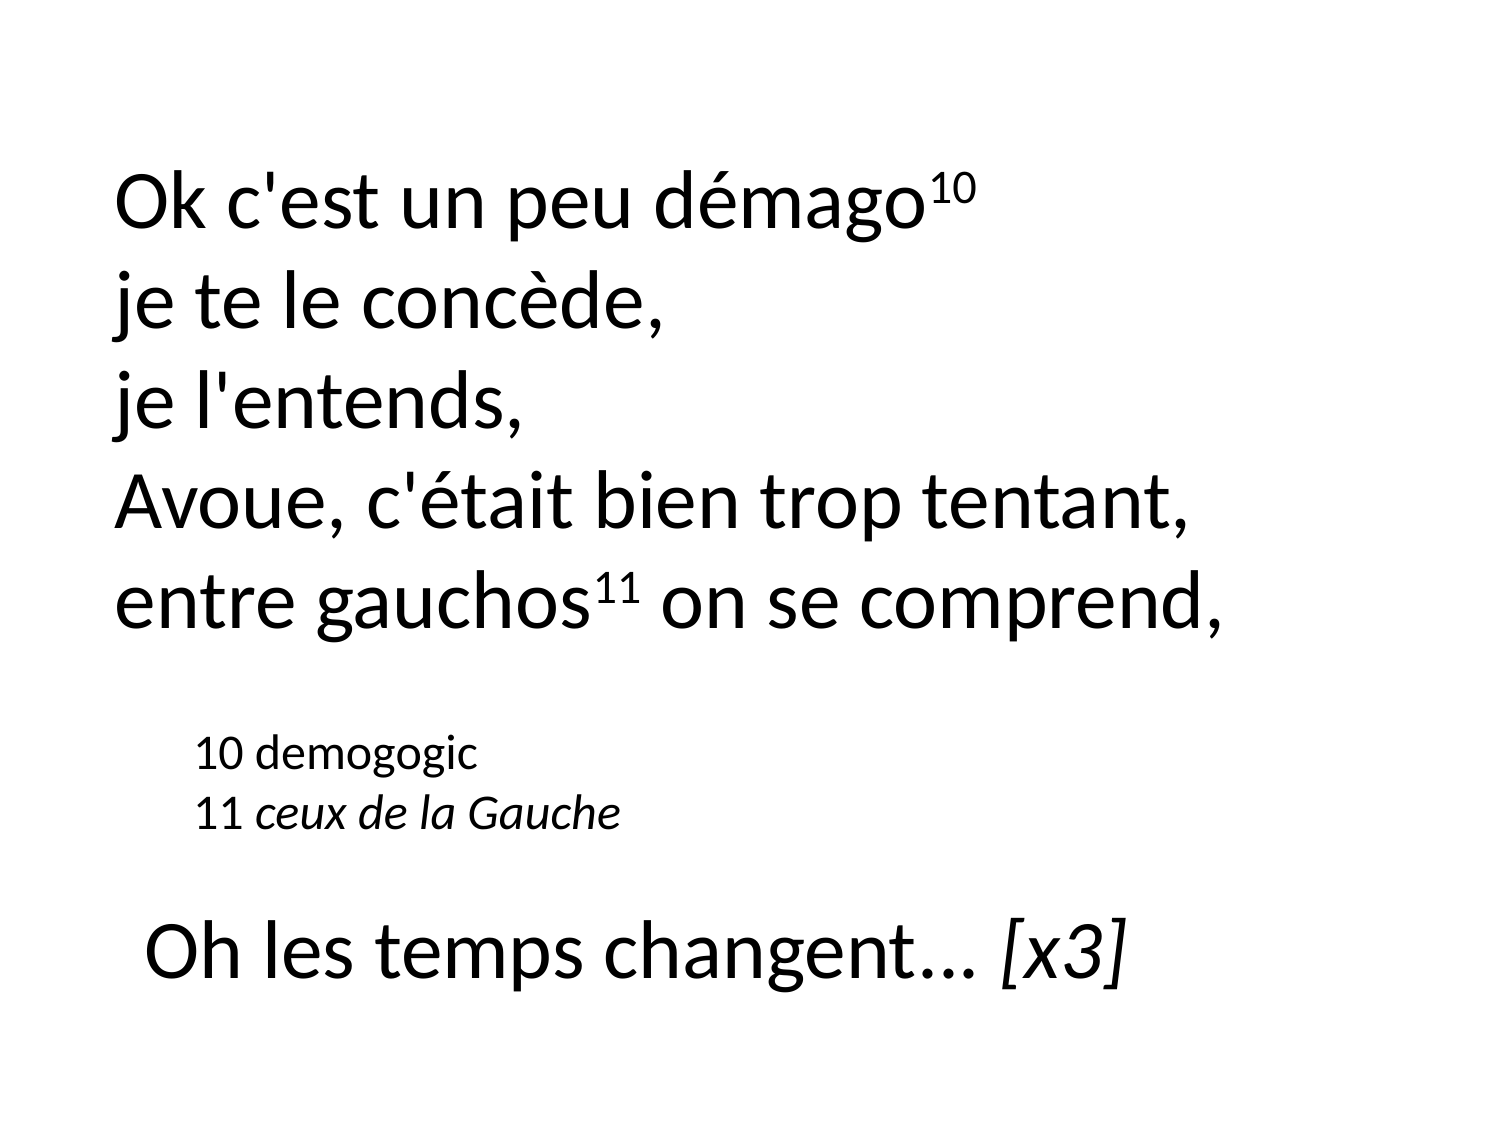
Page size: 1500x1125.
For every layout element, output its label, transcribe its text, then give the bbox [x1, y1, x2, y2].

text_box Ok c'est un peu démago10 je te le concède, je l'entends, Avoue, c'était bien trop tentant, entre gauchos11 on se comprend, [99, 137, 1338, 653]
text_box 10 demogogic 11 ceux de la Gauche [178, 712, 648, 848]
text_box Oh les temps changent... [x3] [130, 887, 1144, 1003]
